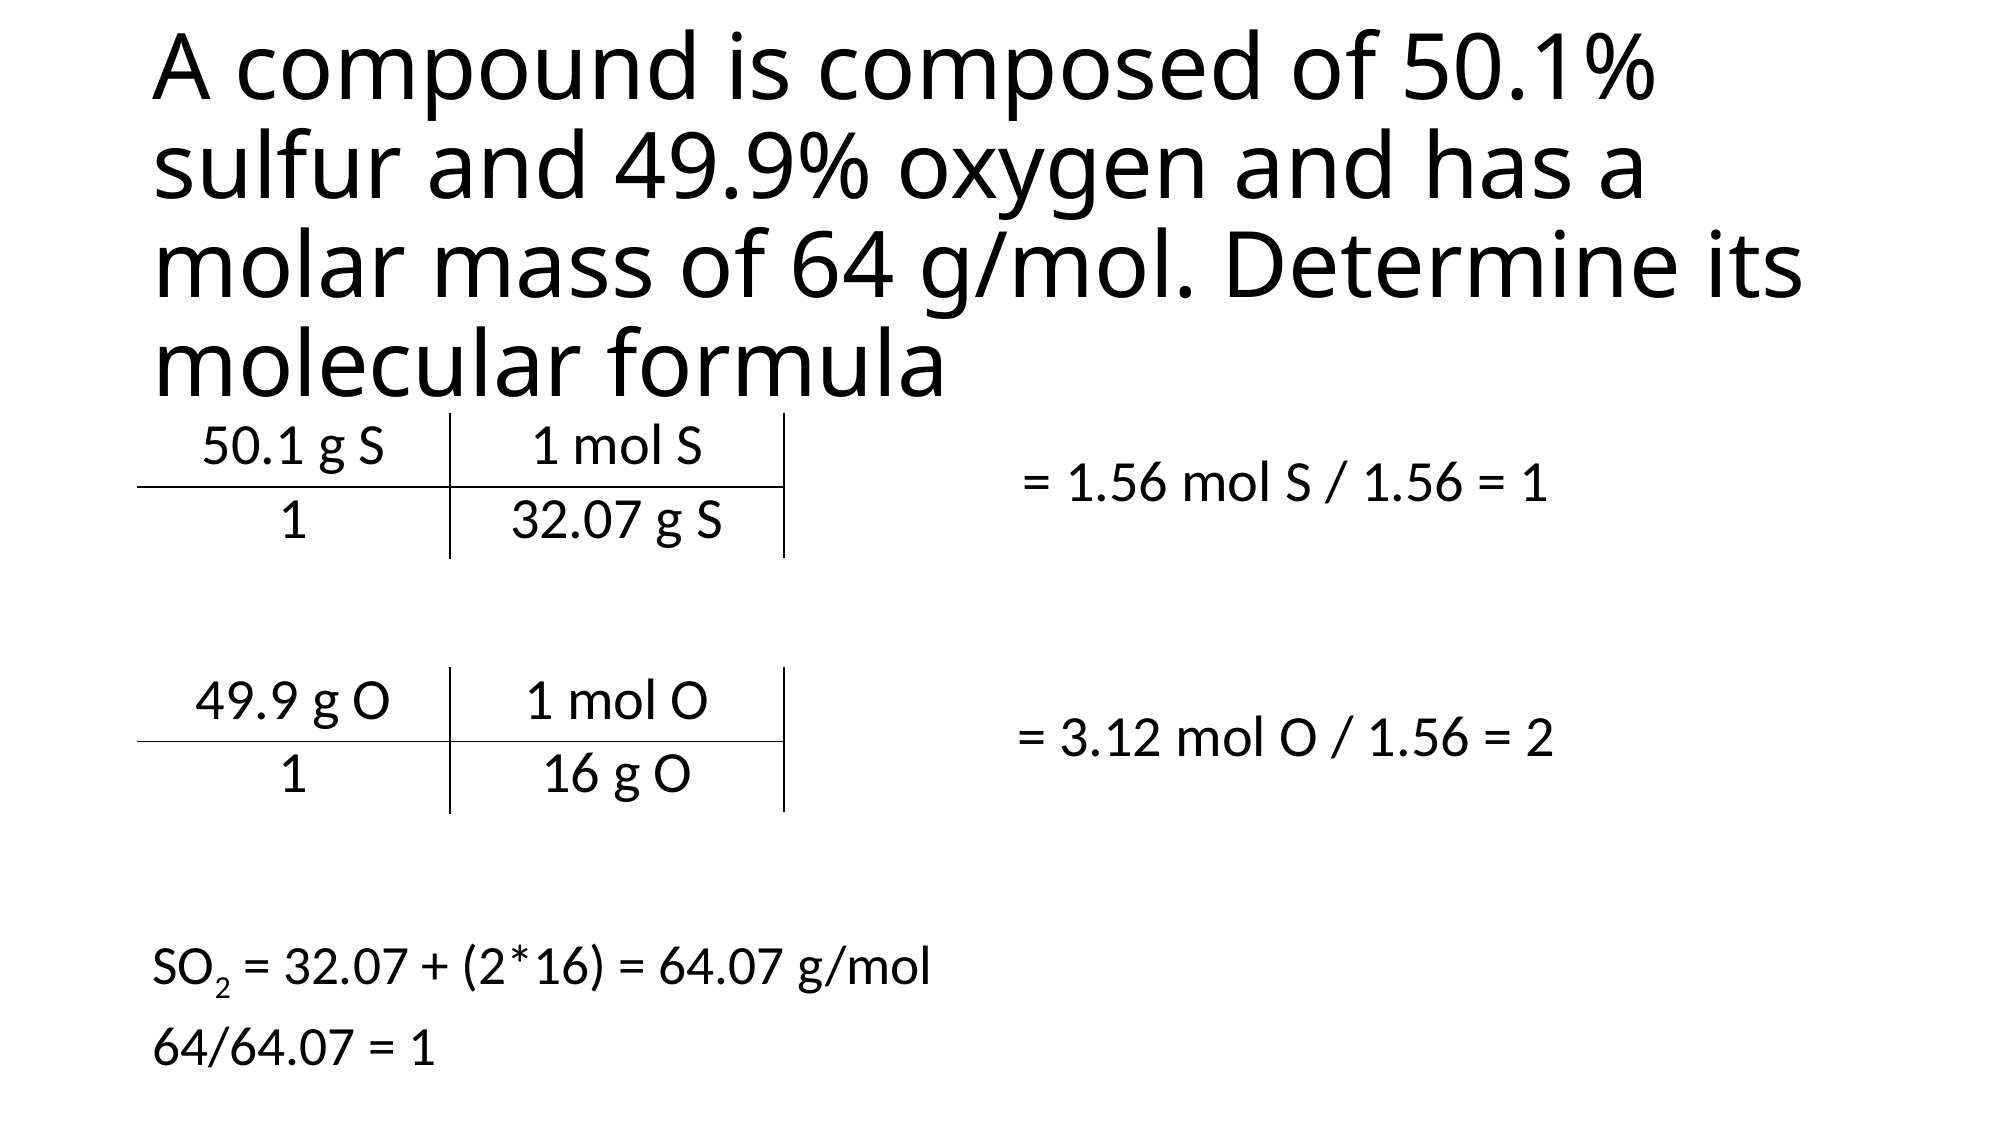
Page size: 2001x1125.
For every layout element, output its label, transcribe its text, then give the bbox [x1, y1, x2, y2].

table_header 1 mol O [451, 669, 783, 741]
list SO2 = 32.07 + (2*16) = 64.07 g/mol 64/64.07 = 1 [137, 922, 1863, 1086]
table_cell 32.07 g S [451, 488, 783, 559]
table_header = 3.12 mol O / 1.56 = 2 [785, 669, 1788, 812]
table_header 1 mol S [451, 415, 783, 486]
table_cell 1 [138, 488, 449, 559]
table_header 49.9 g O [138, 669, 449, 741]
table_header 50.1 g S [138, 415, 449, 486]
table_cell 1 [138, 742, 449, 814]
table_cell 16 g O [451, 742, 783, 814]
title A compound is composed of 50.1% sulfur and 49.9% oxygen and has a molar mass of 64 g/mol. Determine its molecular formula [137, 65, 1863, 372]
table_header = 1.56 mol S / 1.56 = 1 [785, 415, 1788, 558]
